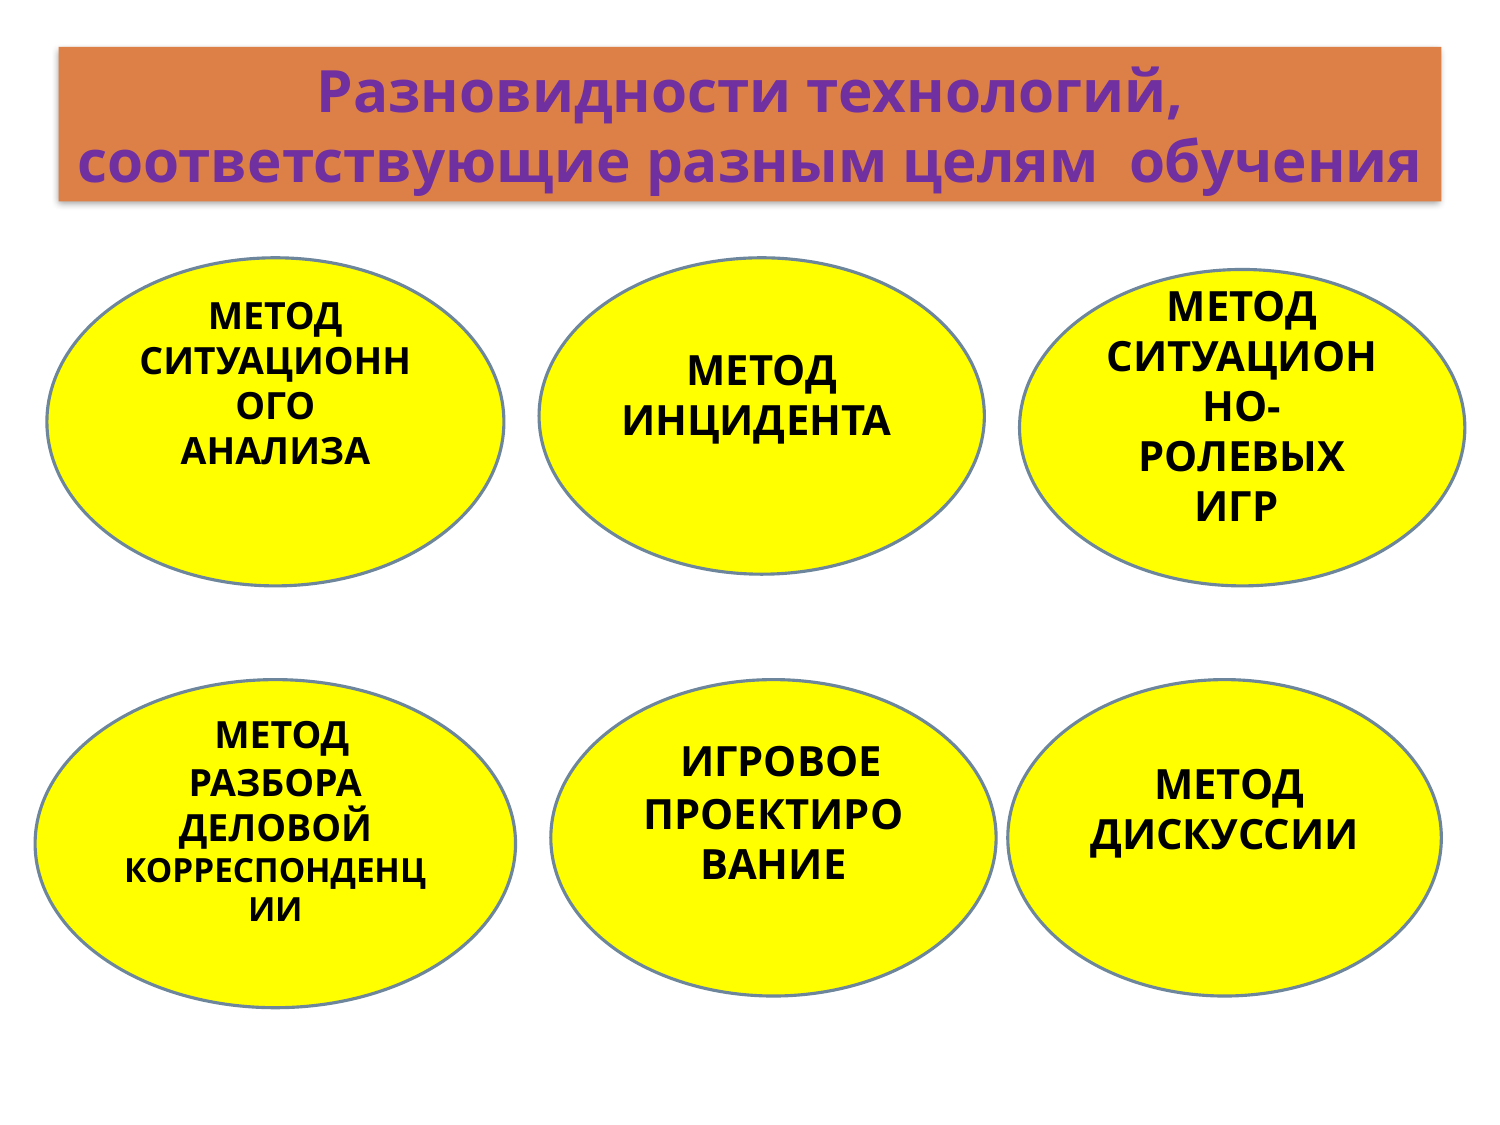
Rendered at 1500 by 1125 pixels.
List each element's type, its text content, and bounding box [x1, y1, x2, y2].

text_box Разновидности технологий, соответствующие разным целям обучения [58, 46, 1442, 202]
text_box метод ситуационного анализа [45, 256, 506, 588]
text_box метод дискуссии [1006, 678, 1443, 998]
text_box метод ситуационно-ролевых игр [1017, 267, 1467, 588]
text_box игровое проектирование [549, 678, 998, 998]
text_box метод разбора деловой корреспонденции [33, 678, 518, 1010]
text_box метод инцидента [537, 256, 986, 576]
